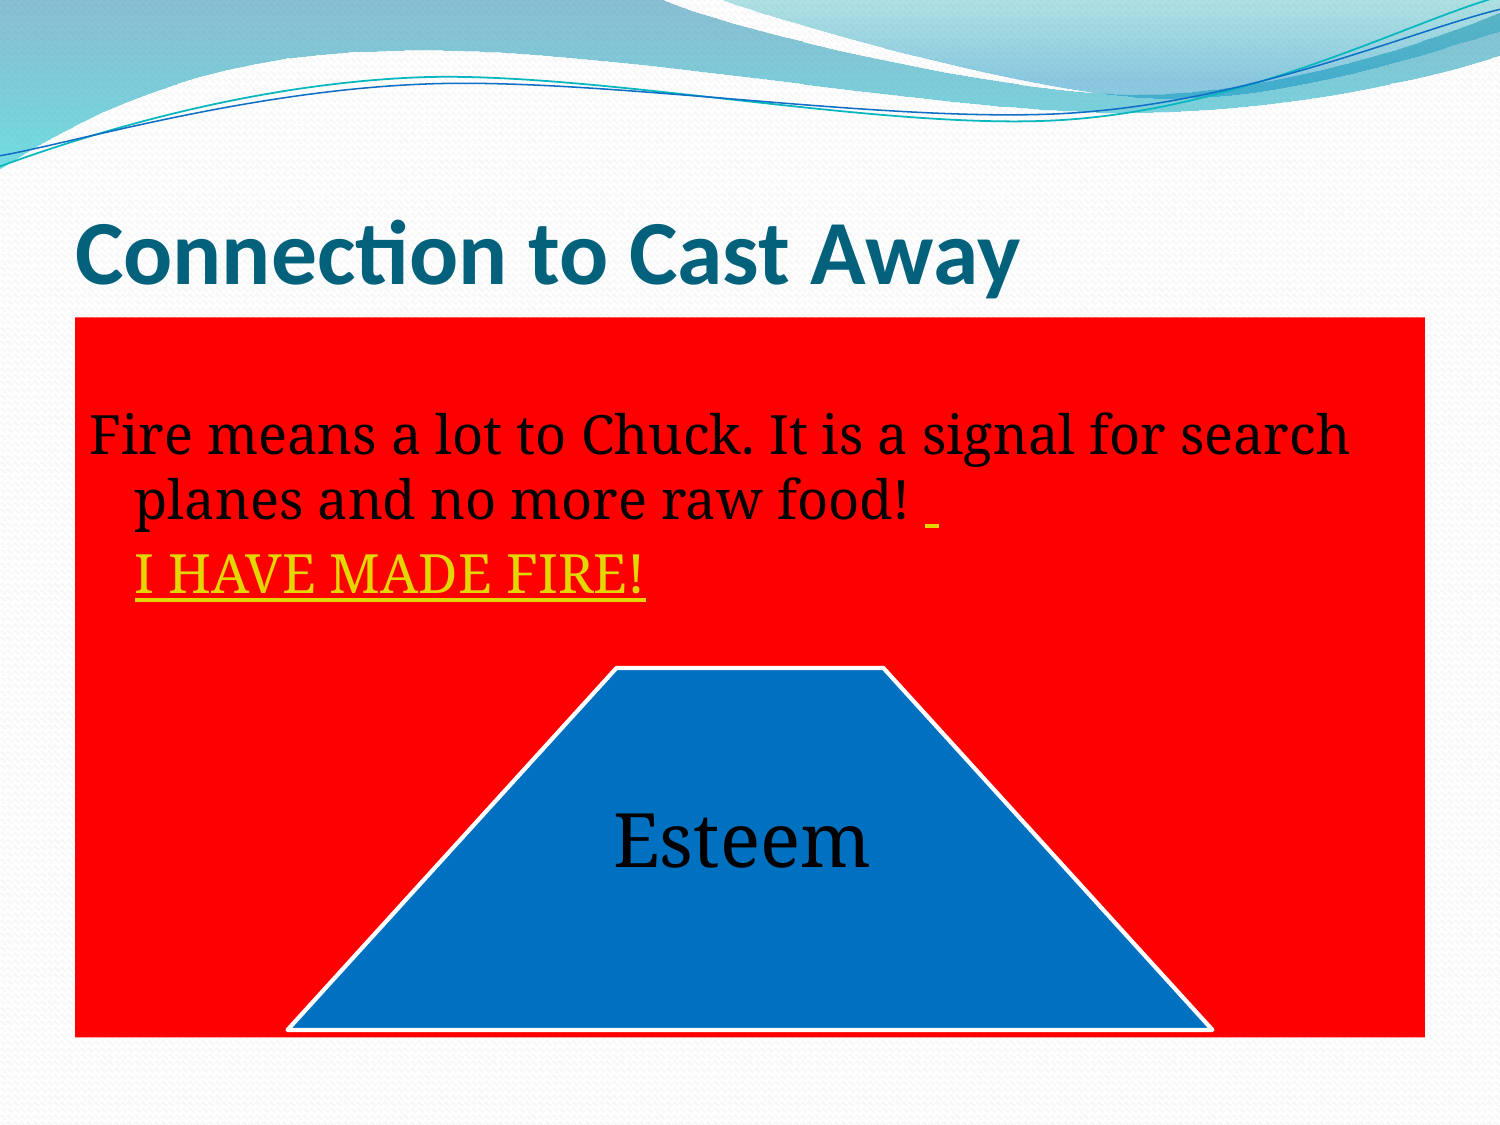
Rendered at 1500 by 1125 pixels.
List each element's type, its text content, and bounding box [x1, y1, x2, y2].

list Fire means a lot to Chuck. It is a signal for search planes and no more raw food! I HAVE MADE FIRE! [75, 317, 1425, 1038]
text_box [287, 662, 1213, 1031]
title Connection to Cast Away [75, 115, 1425, 303]
